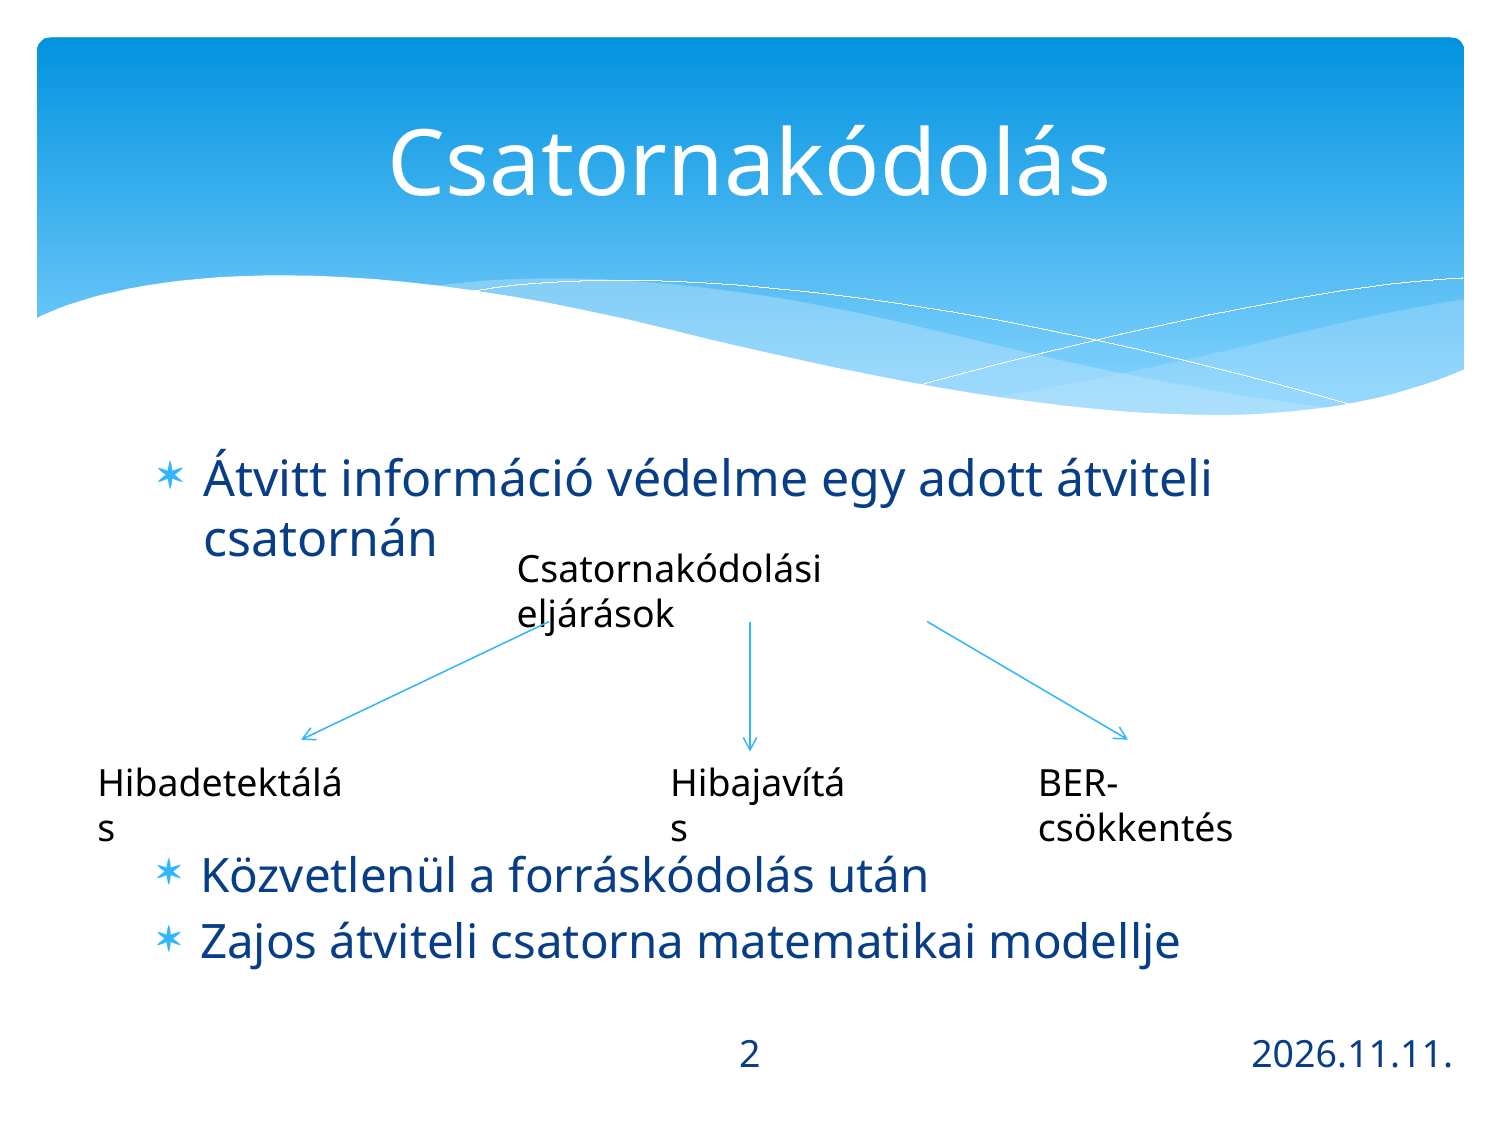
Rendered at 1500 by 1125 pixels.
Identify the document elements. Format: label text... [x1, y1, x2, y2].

text_box Csatornakódolási eljárások [501, 538, 999, 643]
slide_number 2 [654, 1025, 846, 1086]
title Csatornakódolás [75, 55, 1425, 261]
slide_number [847, 1025, 1469, 1086]
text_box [926, 621, 1129, 740]
text_box Hibajavítás [655, 751, 868, 837]
list Átvitt információ védelme egy adott átviteli csatornán [143, 438, 1359, 528]
text_box BER-csökkentés [1023, 751, 1307, 837]
text_box Hibadetektálás [82, 751, 372, 857]
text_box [300, 621, 550, 740]
text_box Közvetlenül a forráskódolás után Zajos átviteli csatorna matematikai modellje [142, 837, 1358, 976]
